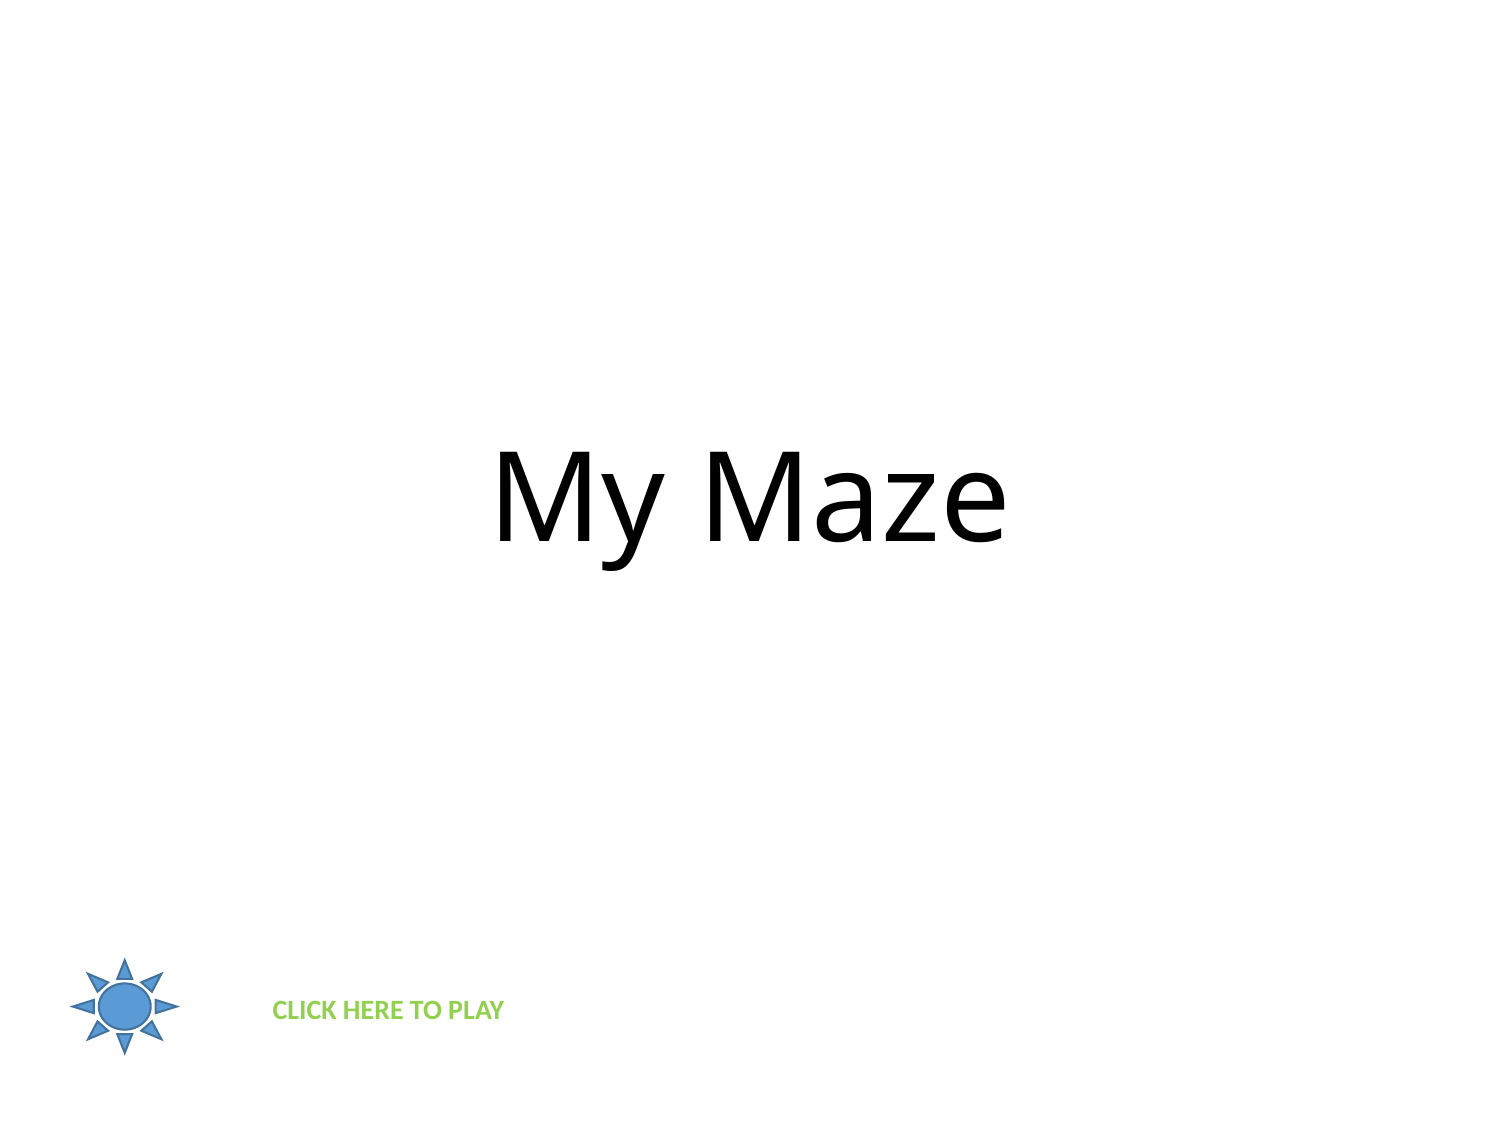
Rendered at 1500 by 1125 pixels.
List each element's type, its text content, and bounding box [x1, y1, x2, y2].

text_box [69, 998, 95, 1015]
text_box [154, 998, 181, 1015]
text_box [115, 1033, 134, 1056]
subtitle CLICK HERE TO PLAY [197, 987, 580, 1034]
text_box [115, 957, 134, 980]
text_box [97, 982, 164, 1042]
text_box [139, 971, 164, 994]
text_box [85, 971, 111, 994]
text_box [85, 1019, 111, 1042]
title My Maze [112, 184, 1388, 576]
